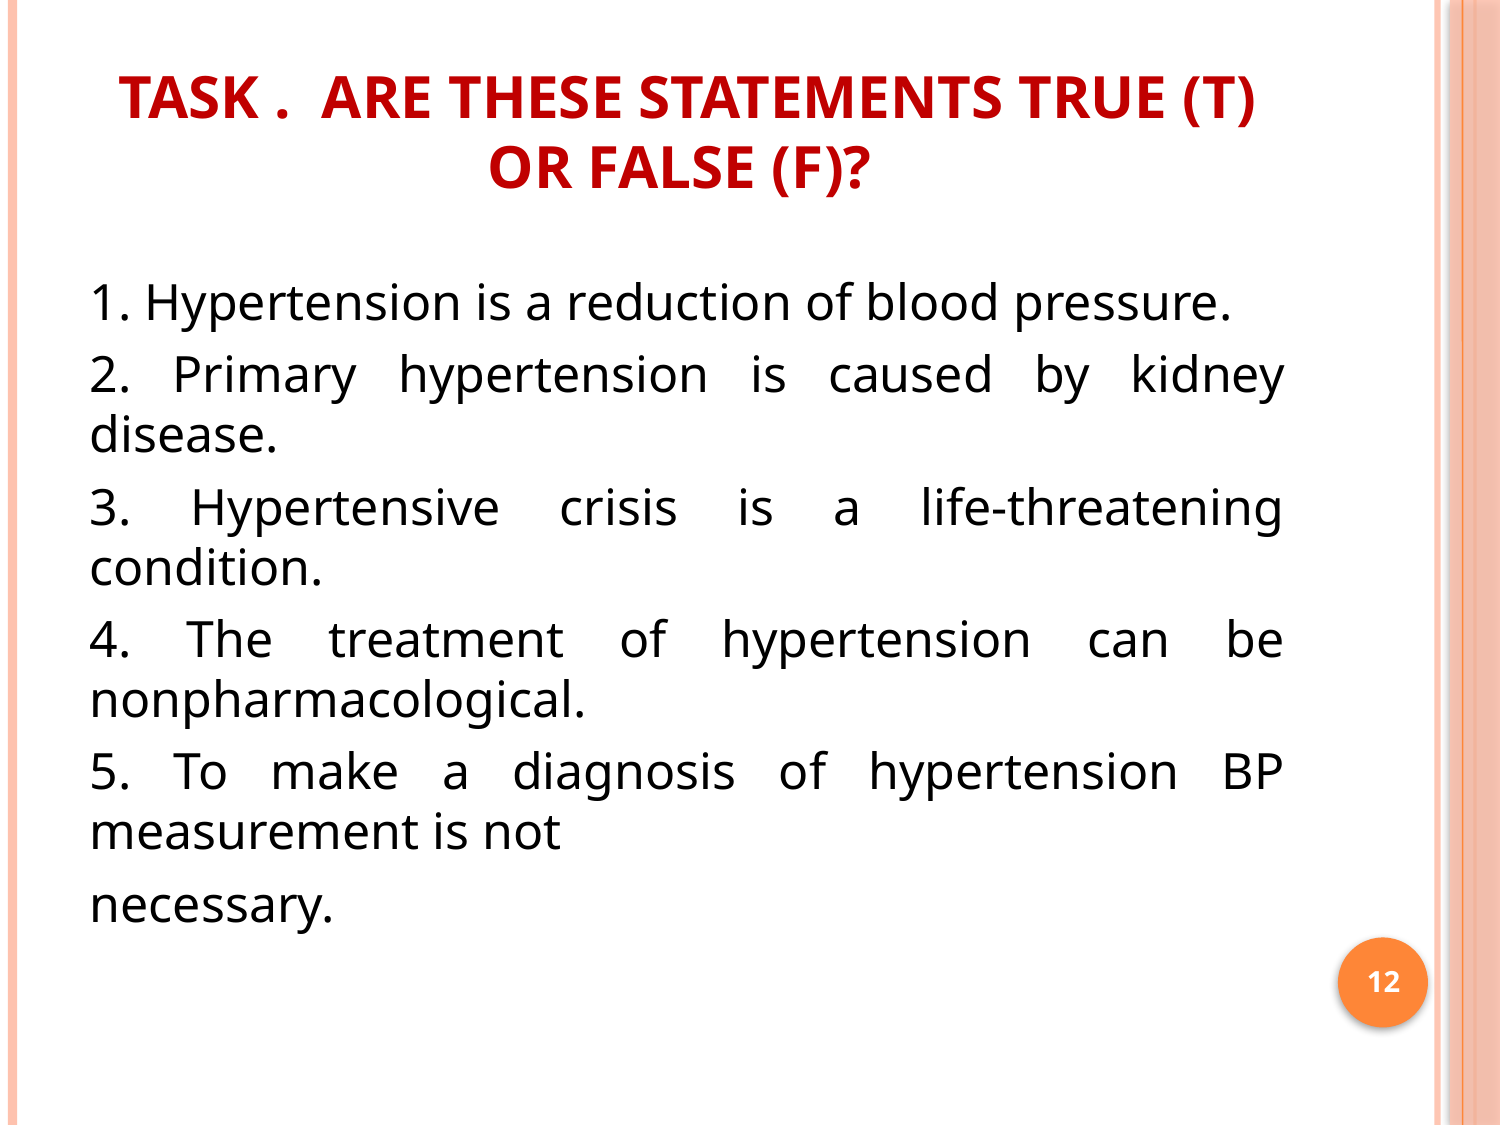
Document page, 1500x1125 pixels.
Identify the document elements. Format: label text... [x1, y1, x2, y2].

list 1. Hypertension is a reduction of blood pressure. 2. Primary hypertension is caused by kidney disease. 3. Hypertensive crisis is a life-threatening condition. 4. The treatment of hypertension can be nonpharmacological. 5. To make a diagnosis of hypertension BP measurement is not necessary. [75, 262, 1300, 1062]
title Task . Are these statements true (T) or false (F)? [75, 45, 1300, 209]
slide_number 12 [1333, 940, 1434, 1027]
